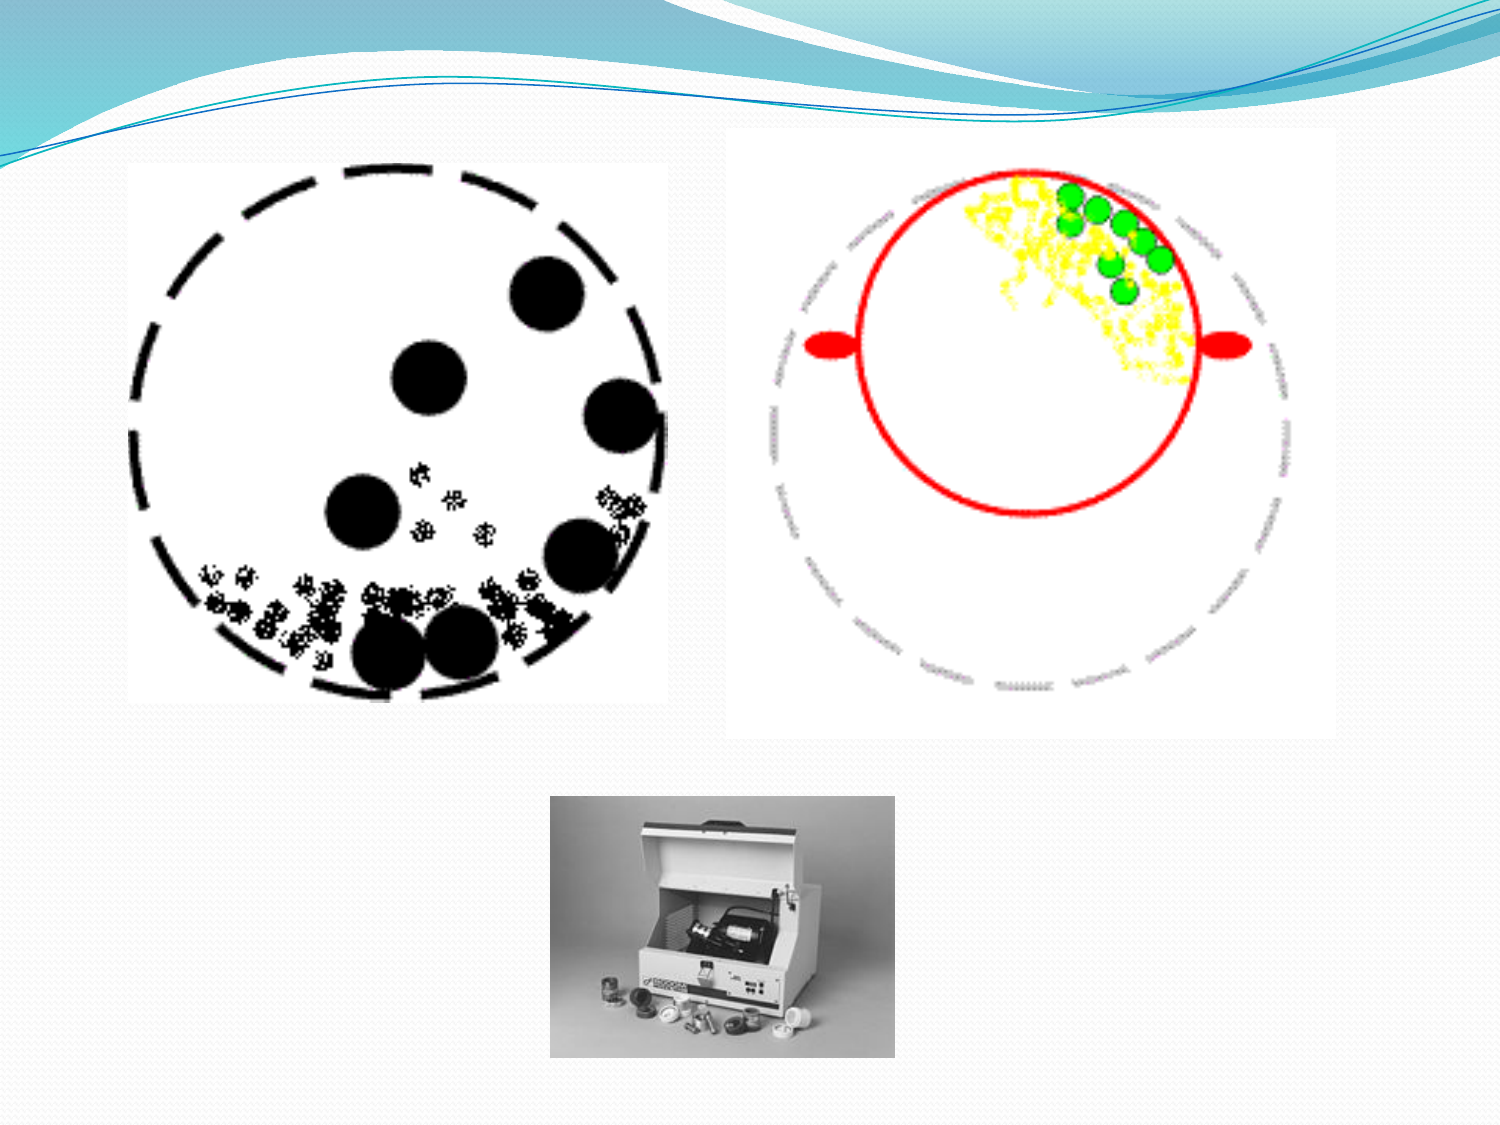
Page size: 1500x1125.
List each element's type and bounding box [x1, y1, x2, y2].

picture [550, 796, 895, 1059]
picture [726, 128, 1337, 739]
picture [128, 163, 669, 704]
